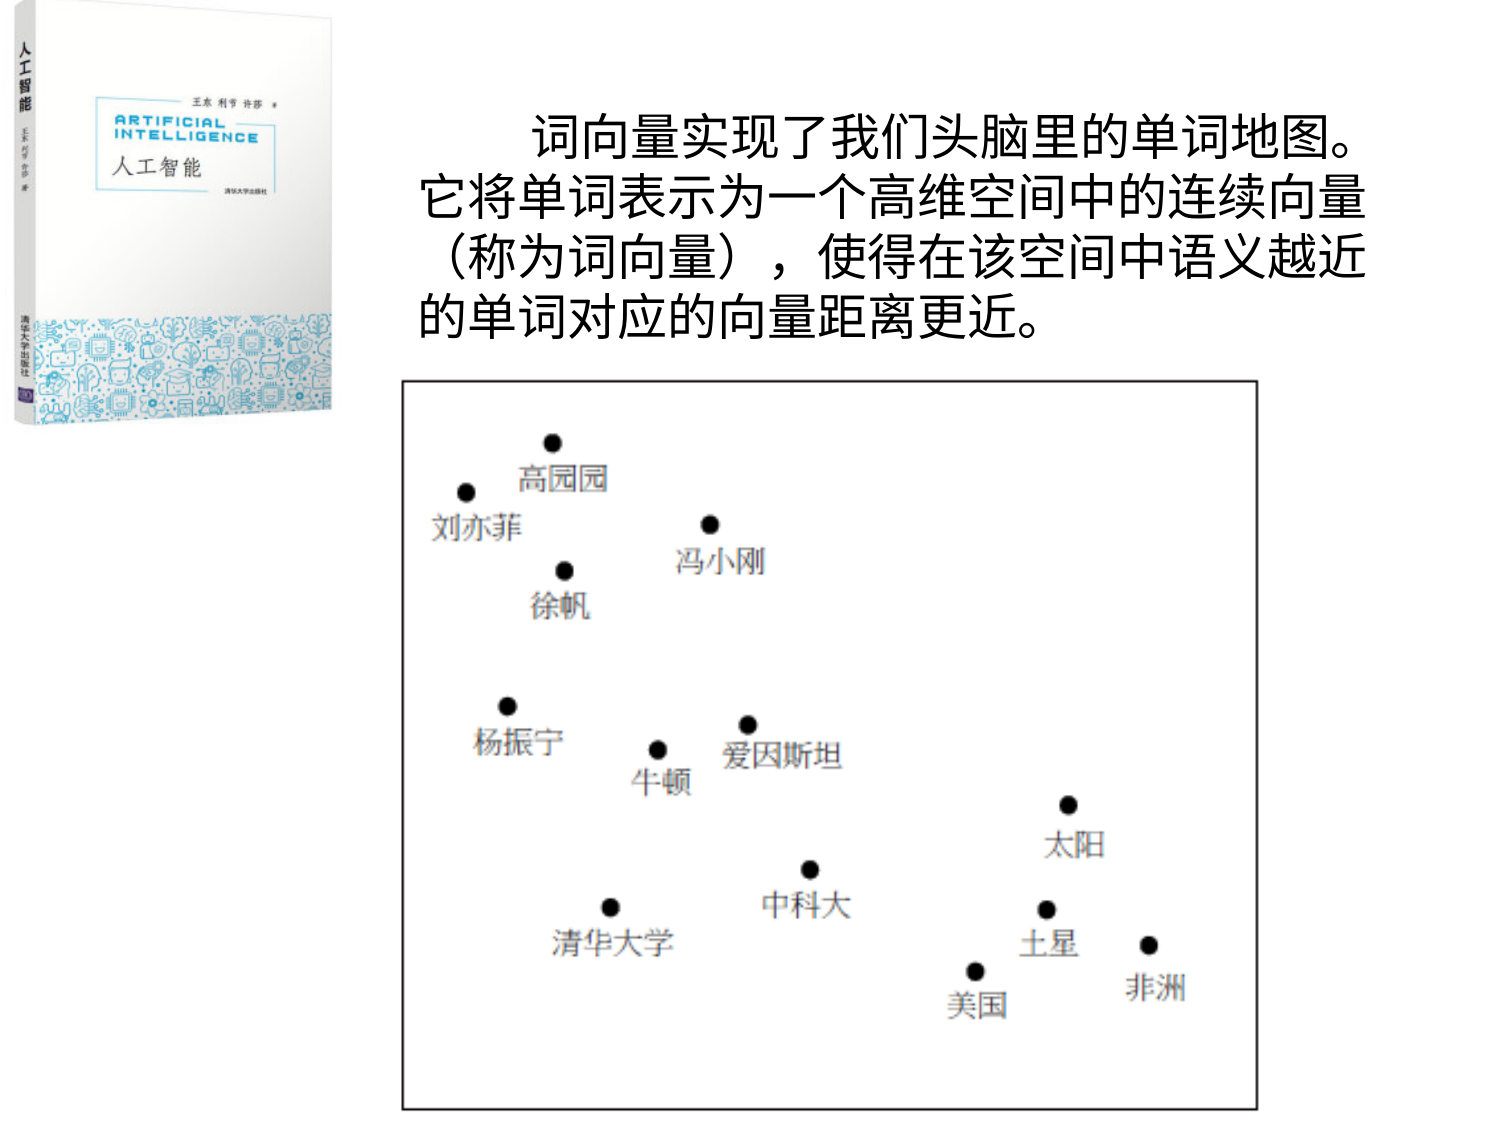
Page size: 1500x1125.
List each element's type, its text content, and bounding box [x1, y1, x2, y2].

text_box 词向量实现了我们头脑里的单词地图。它将单词表示为一个高维空间中的连续向量（称为词向量），使得在该空间中语义越近的单词对应的向量距离更近。 [402, 97, 1421, 353]
picture [0, 0, 1281, 1125]
